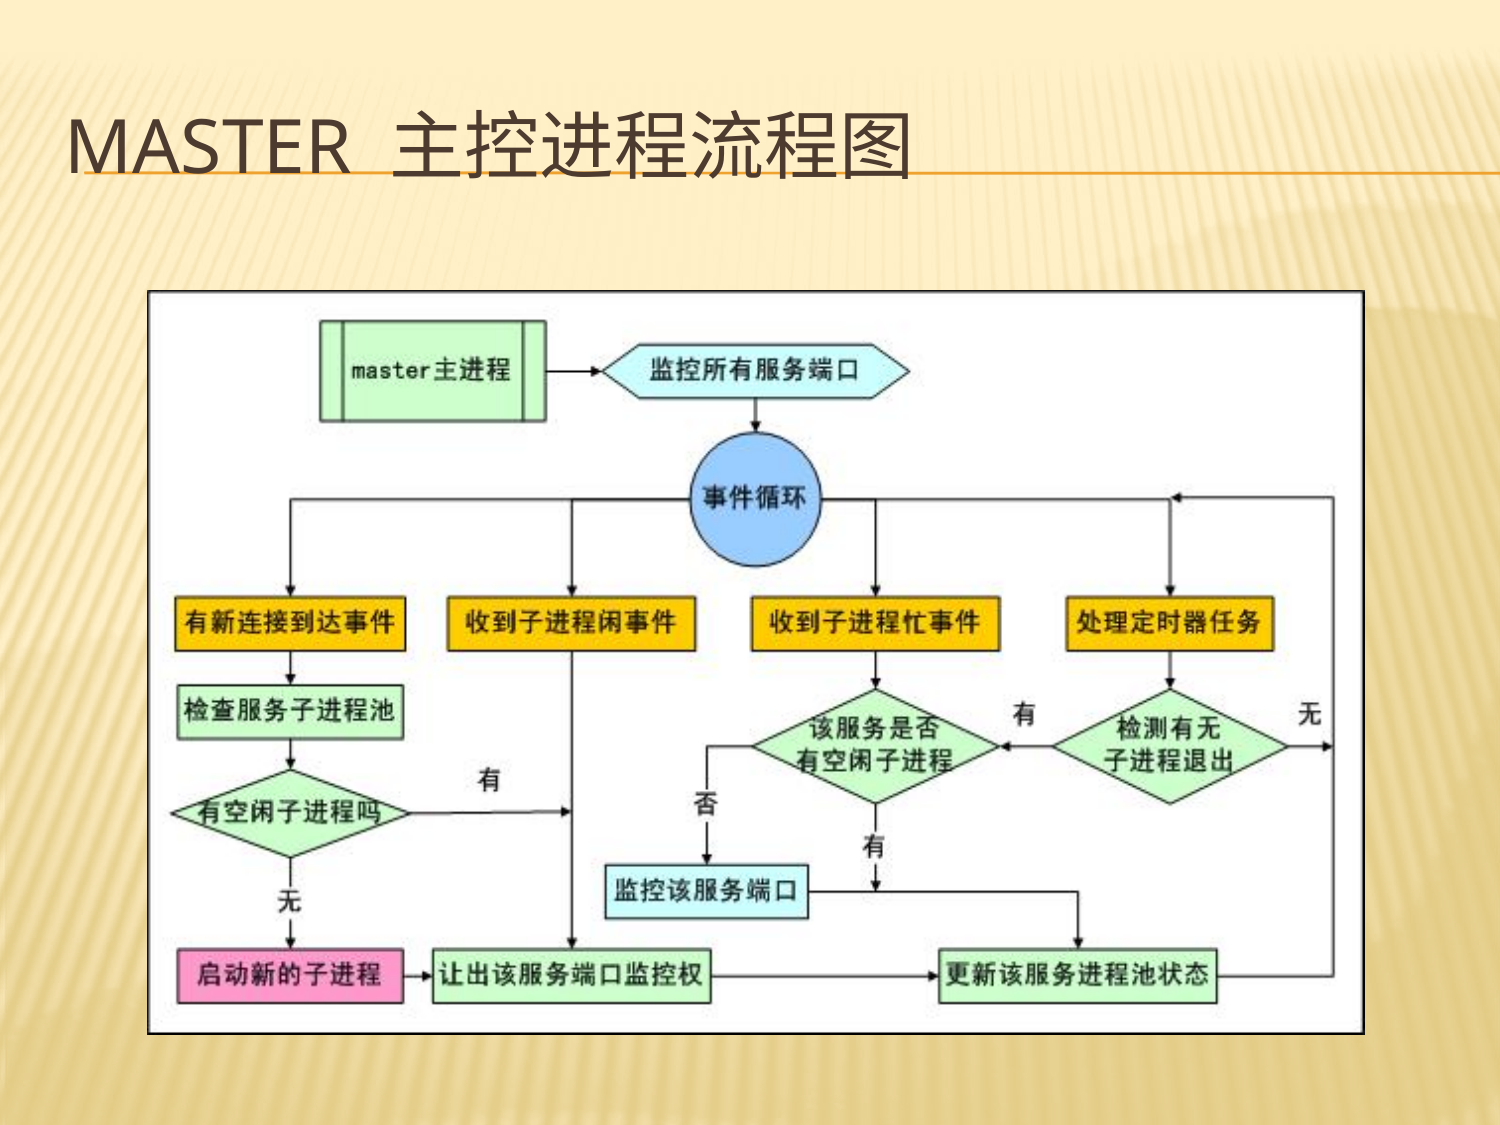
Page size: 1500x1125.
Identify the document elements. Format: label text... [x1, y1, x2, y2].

picture [147, 290, 1365, 1035]
title master 主控进程流程图 [50, 75, 1475, 213]
